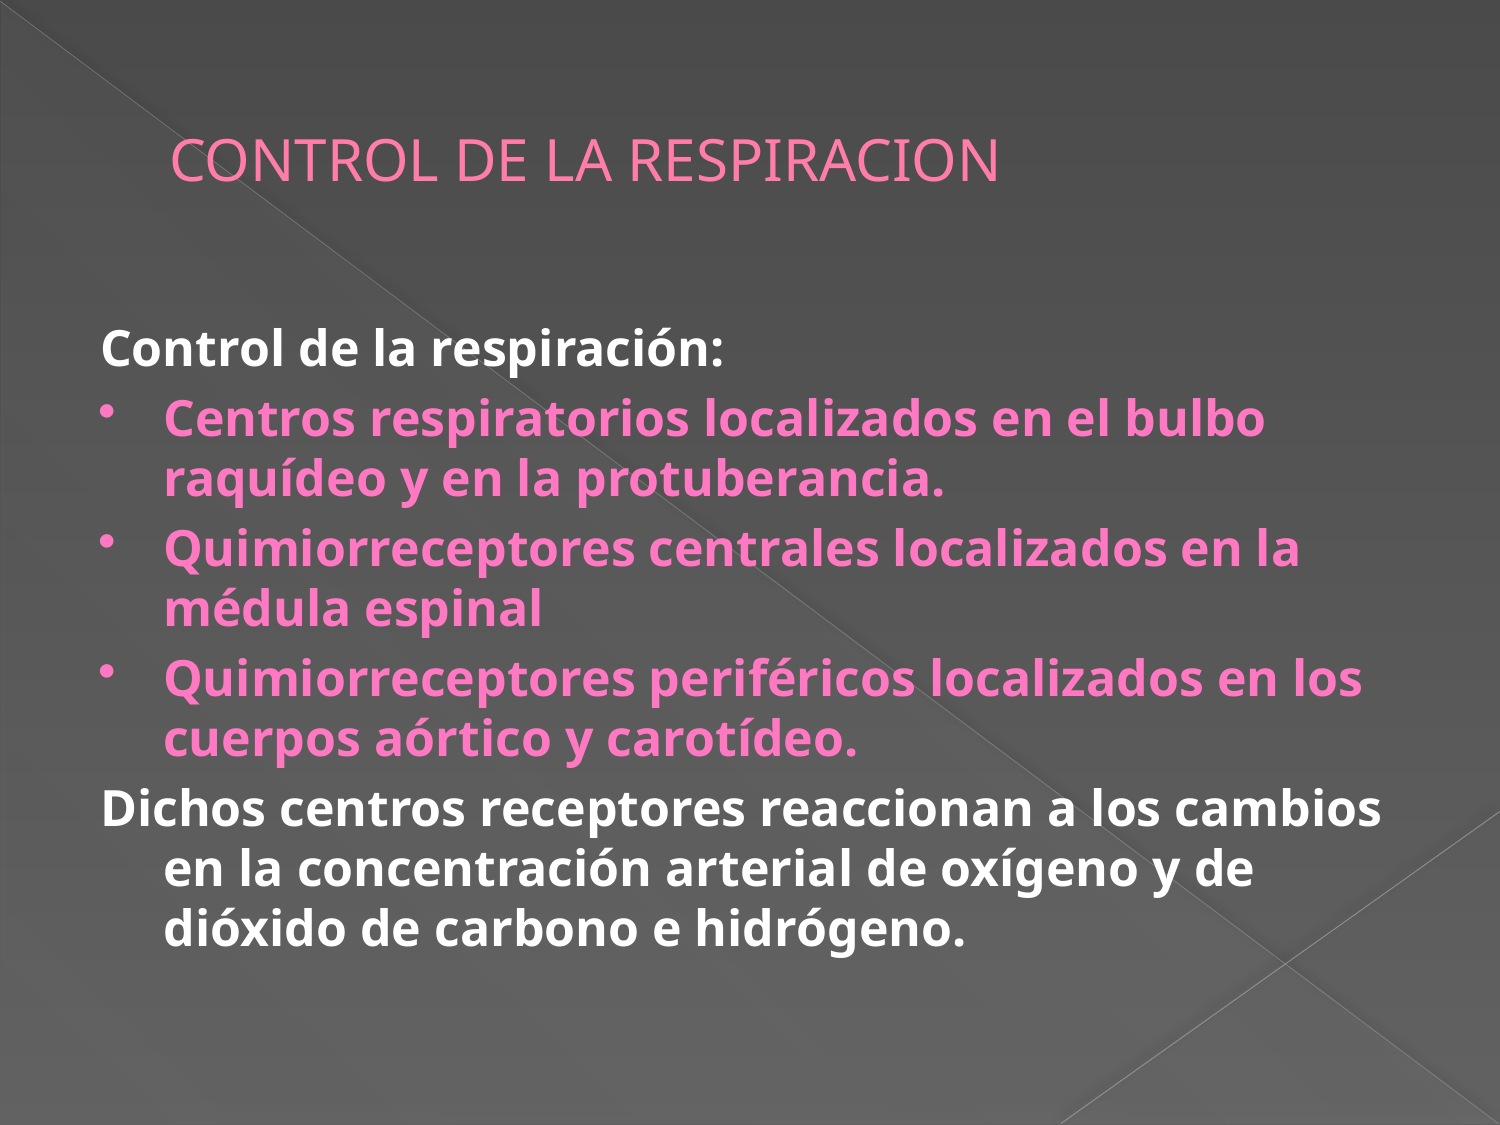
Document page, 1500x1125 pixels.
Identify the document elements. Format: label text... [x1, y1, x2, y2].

list Control de la respiración: Centros respiratorios localizados en el bulbo raquídeo y en la protuberancia. Quimiorreceptores centrales localizados en la médula espinal Quimiorreceptores periféricos localizados en los cuerpos aórtico y carotídeo. Dichos centros receptores reaccionan a los cambios en la concentración arterial de oxígeno y de dióxido de carbono e hidrógeno. [75, 308, 1459, 1071]
title CONTROL DE LA RESPIRACION [75, 43, 1425, 274]
